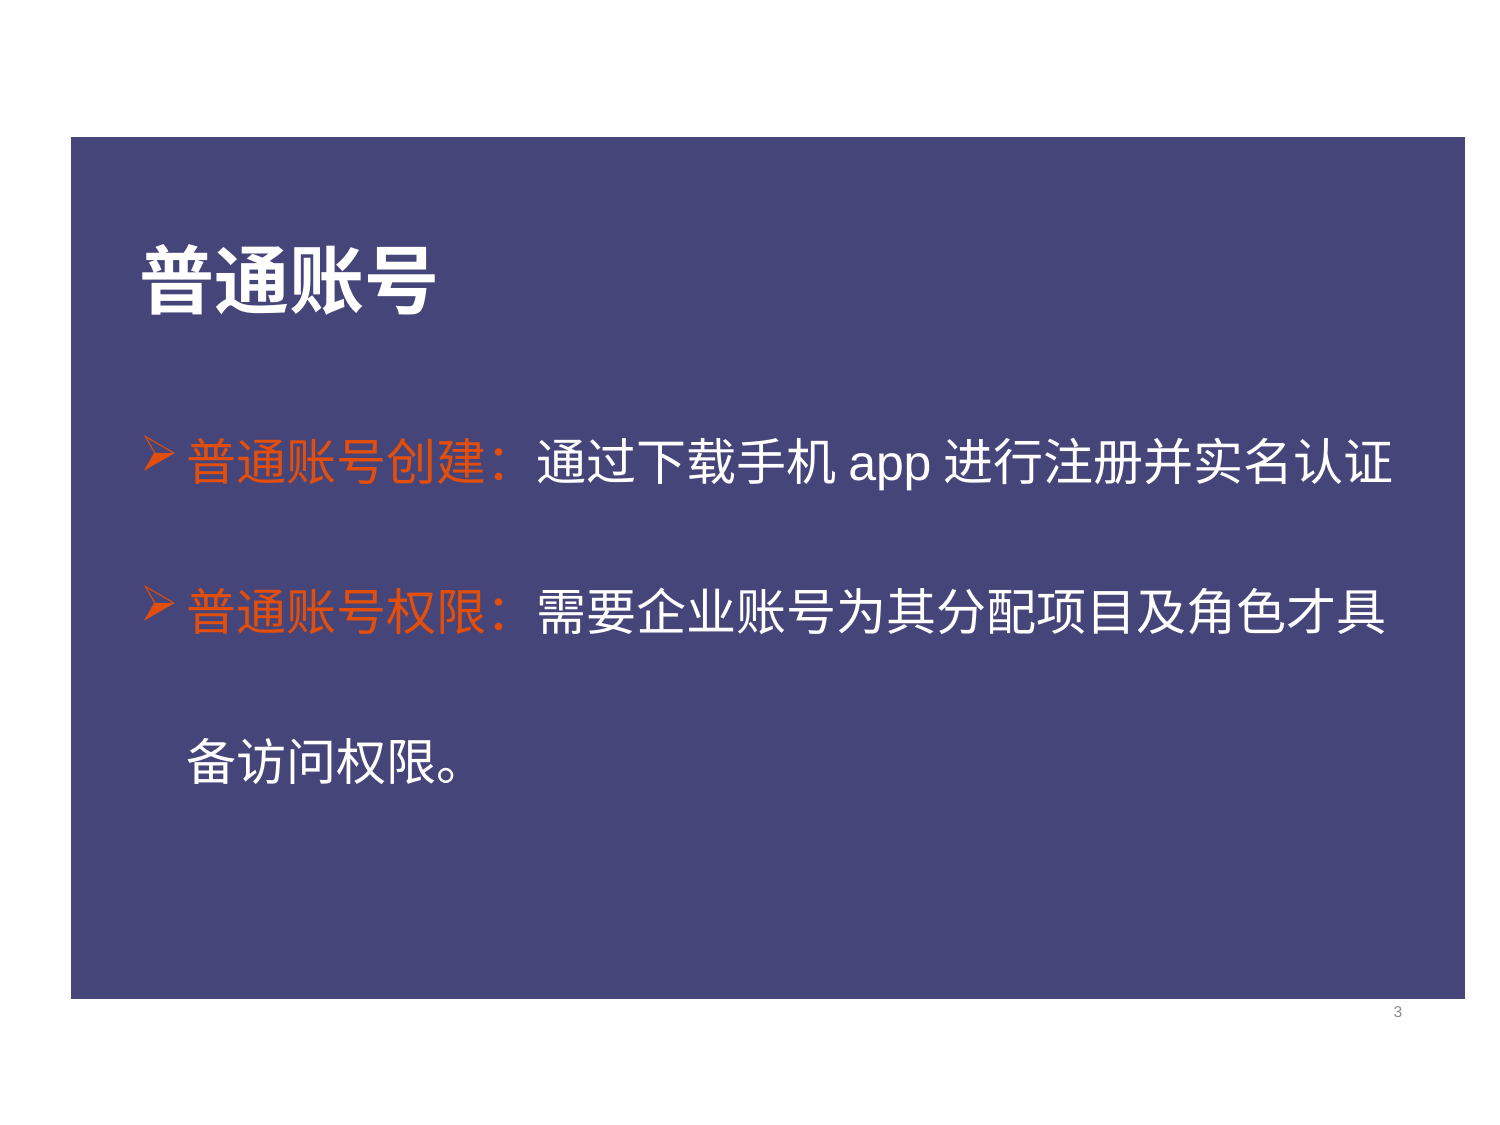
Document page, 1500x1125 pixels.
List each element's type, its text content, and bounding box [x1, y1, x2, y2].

text_box [73, 139, 1463, 996]
slide_number 3 [1413, 994, 1418, 1029]
text_box 普通账号创建：通过下载手机app进行注册并实名认证 普通账号权限：需要企业账号为其分配项目及角色才具备访问权限。 [124, 332, 1413, 1125]
text_box 普通账号 [124, 226, 620, 331]
